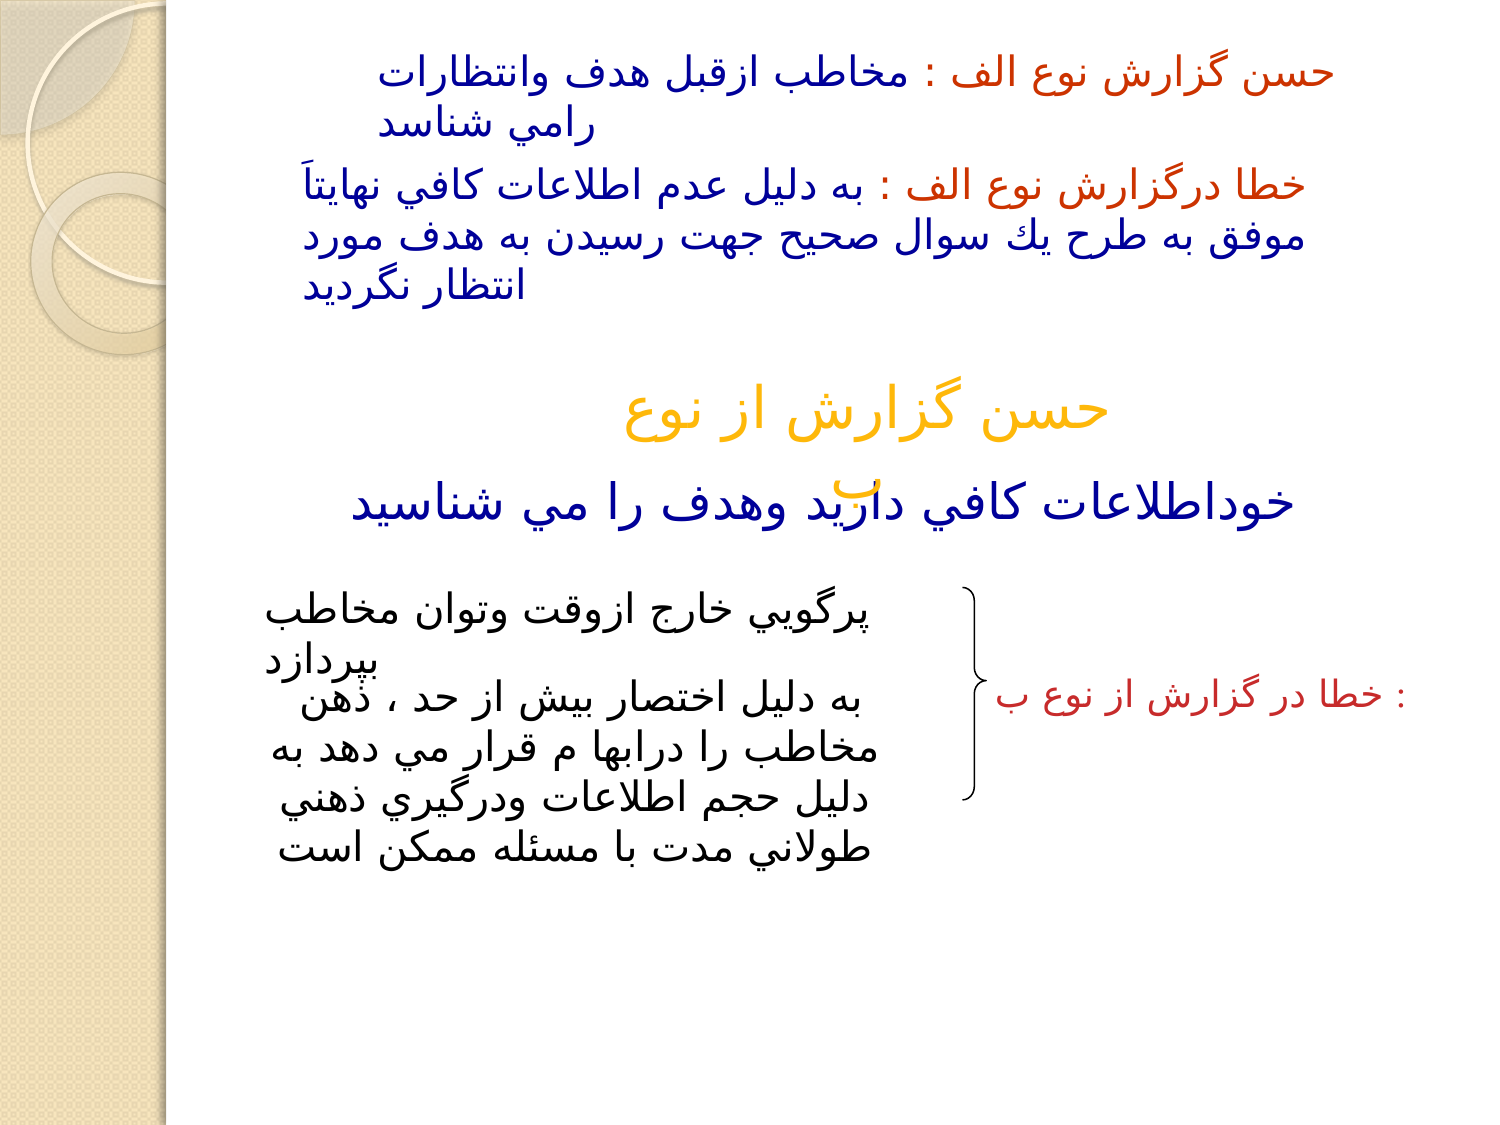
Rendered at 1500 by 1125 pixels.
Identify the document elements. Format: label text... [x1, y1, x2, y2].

text_box خطا درگزارش نوع الف : به دليل عدم اطلاعات كافي نهايتاَ موفق به طرح يك سوال صحيح جهت رسيدن به هدف مورد انتظار نگرديد [287, 149, 1388, 315]
text_box به دليل اختصار بيش از حد ، ذهن مخاطب را درابها م قرار مي دهد به دليل حجم اطلاعات ودرگيري ذهني طولاني مدت با مسئله ممكن است [212, 662, 938, 928]
text_box حسن گزارش نوع الف : مخاطب ازقبل هدف وانتظارات رامي شناسد [362, 37, 1438, 153]
text_box [962, 587, 980, 800]
text_box حسن گزارش از نوع ب [562, 362, 1155, 518]
text_box خوداطلاعات كافي داريد وهدف را مي شناسيد [275, 462, 1363, 538]
text_box خطا در گزارش از نوع ب : [980, 662, 1431, 723]
text_box پرگويي خارج ازوقت وتوان مخاطب بپردازد [249, 574, 963, 690]
